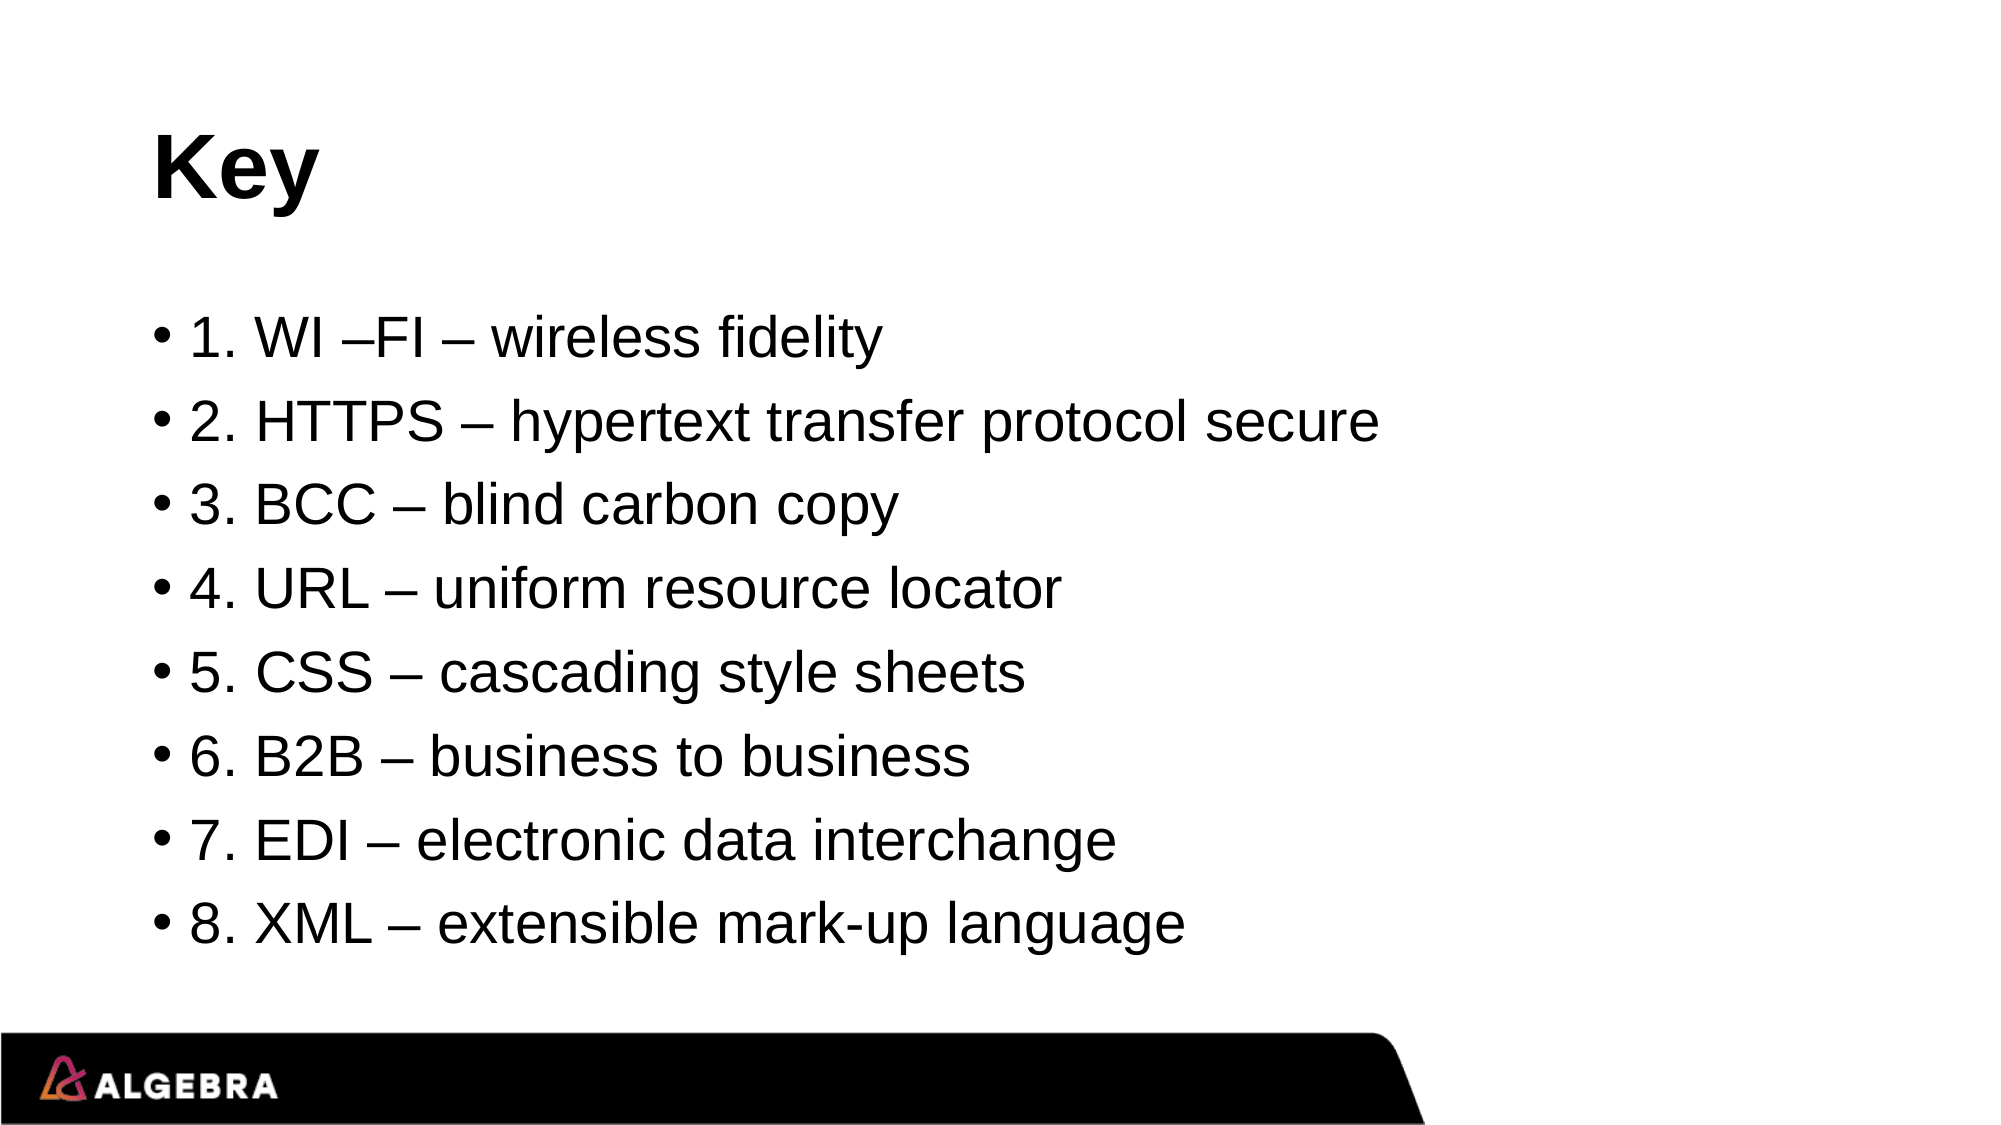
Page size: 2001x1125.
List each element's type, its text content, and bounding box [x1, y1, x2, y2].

list 1. WI –FI – wireless fidelity 2. HTTPS – hypertext transfer protocol secure 3. BCC – blind carbon copy 4. URL – uniform resource locator 5. CSS – cascading style sheets 6. B2B – business to business 7. EDI – electronic data interchange 8. XML – extensible mark-up language [137, 299, 1863, 1014]
title Key [137, 59, 1863, 278]
picture [0, 1032, 1425, 1125]
